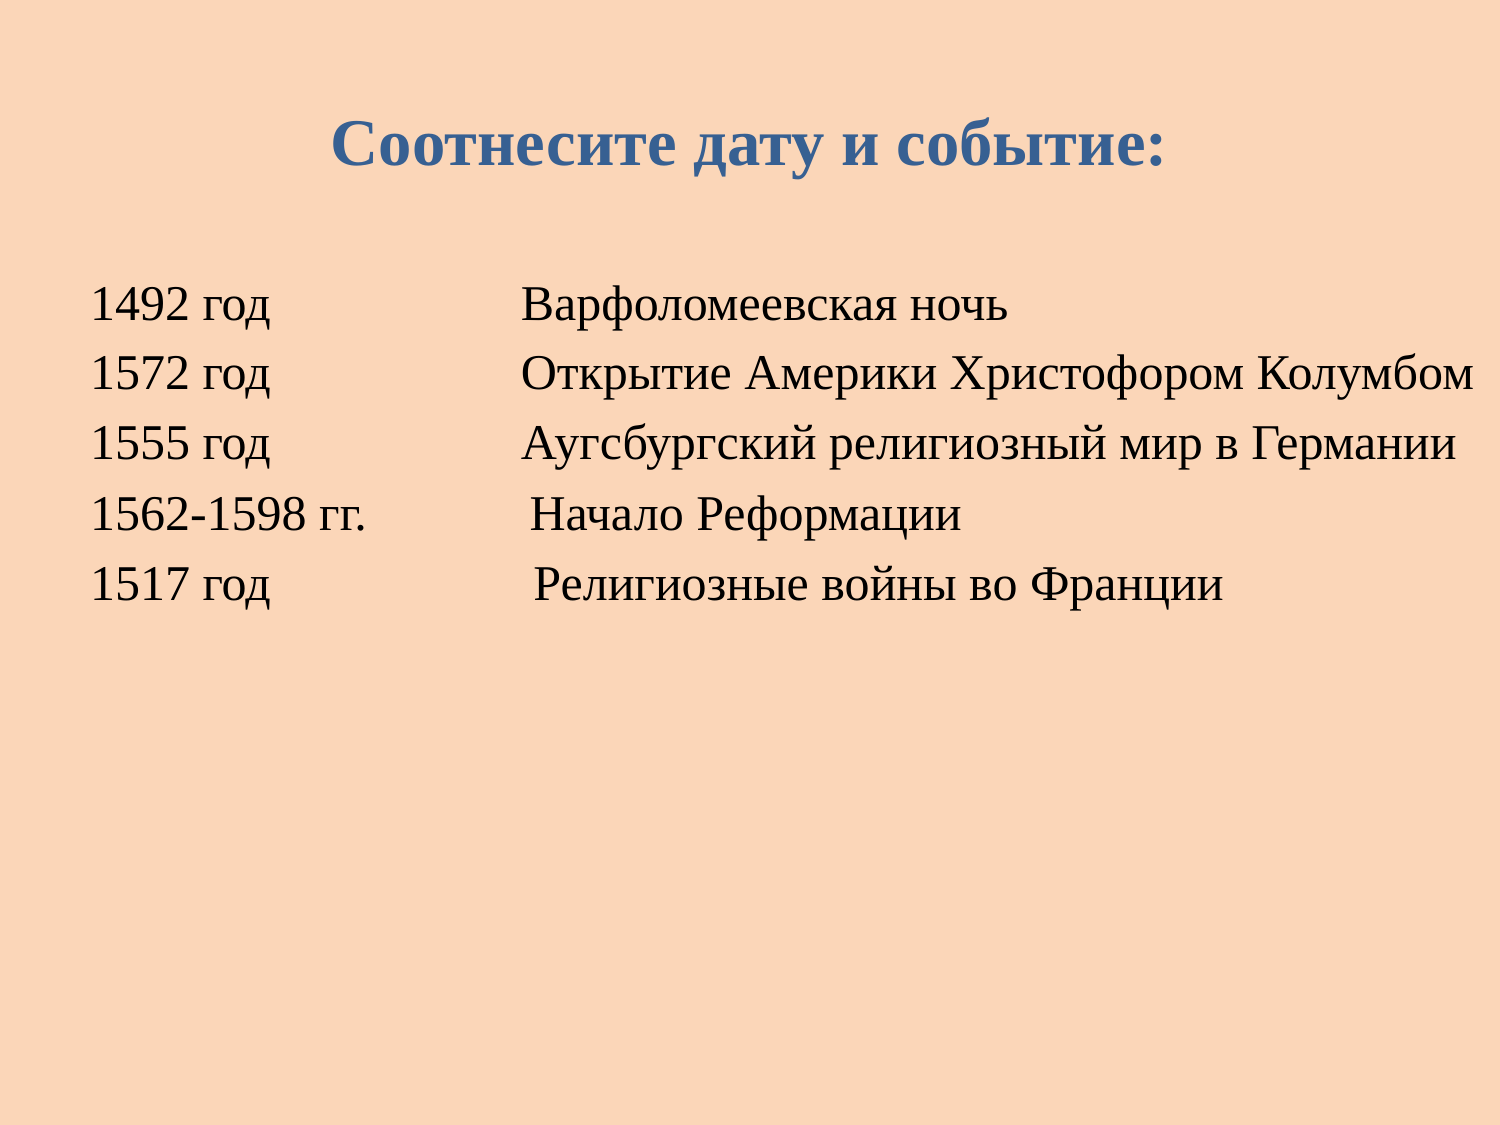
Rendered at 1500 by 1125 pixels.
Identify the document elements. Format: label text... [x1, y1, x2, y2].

title Соотнесите дату и событие: [75, 45, 1425, 233]
list 1492 год Варфоломеевская ночь 1572 год Открытие Америки Христофором Колумбом 1555 год Аугсбургский религиозный мир в Германии 1562-1598 гг. Начало Реформации 1517 год Религиозные войны во Франции [75, 262, 1500, 1005]
